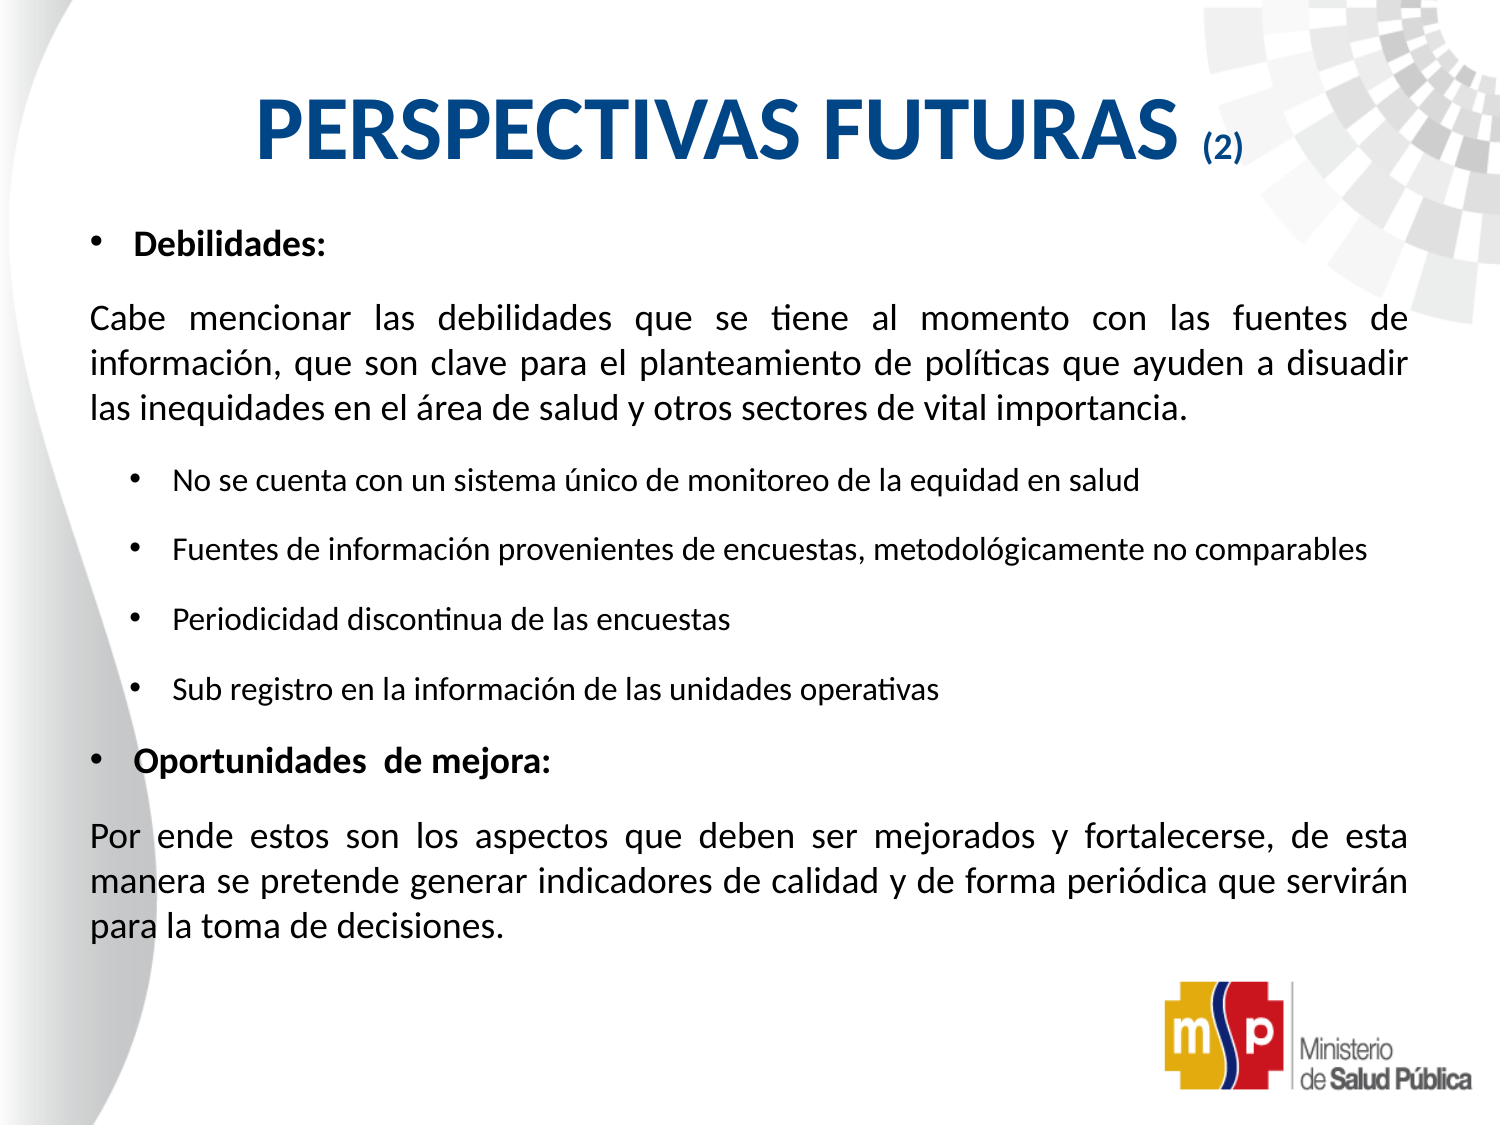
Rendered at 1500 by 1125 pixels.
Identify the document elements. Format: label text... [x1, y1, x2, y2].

text_box Debilidades: Cabe mencionar las debilidades que se tiene al momento con las fuentes de información, que son clave para el planteamiento de políticas que ayuden a disuadir las inequidades en el área de salud y otros sectores de vital importancia. No se cuenta con un sistema único de monitoreo de la equidad en salud Fuentes de información provenientes de encuestas, metodológicamente no comparables Periodicidad discontinua de las encuestas Sub registro en la información de las unidades operativas Oportunidades de mejora: Por ende estos son los aspectos que deben ser mejorados y fortalecerse, de esta manera se pretende generar indicadores de calidad y de forma periódica que servirán para la toma de decisiones. [74, 211, 1425, 1009]
title PERSPECTIVAS FUTURAS (2) [74, 44, 1426, 201]
picture [0, 0, 1500, 1125]
